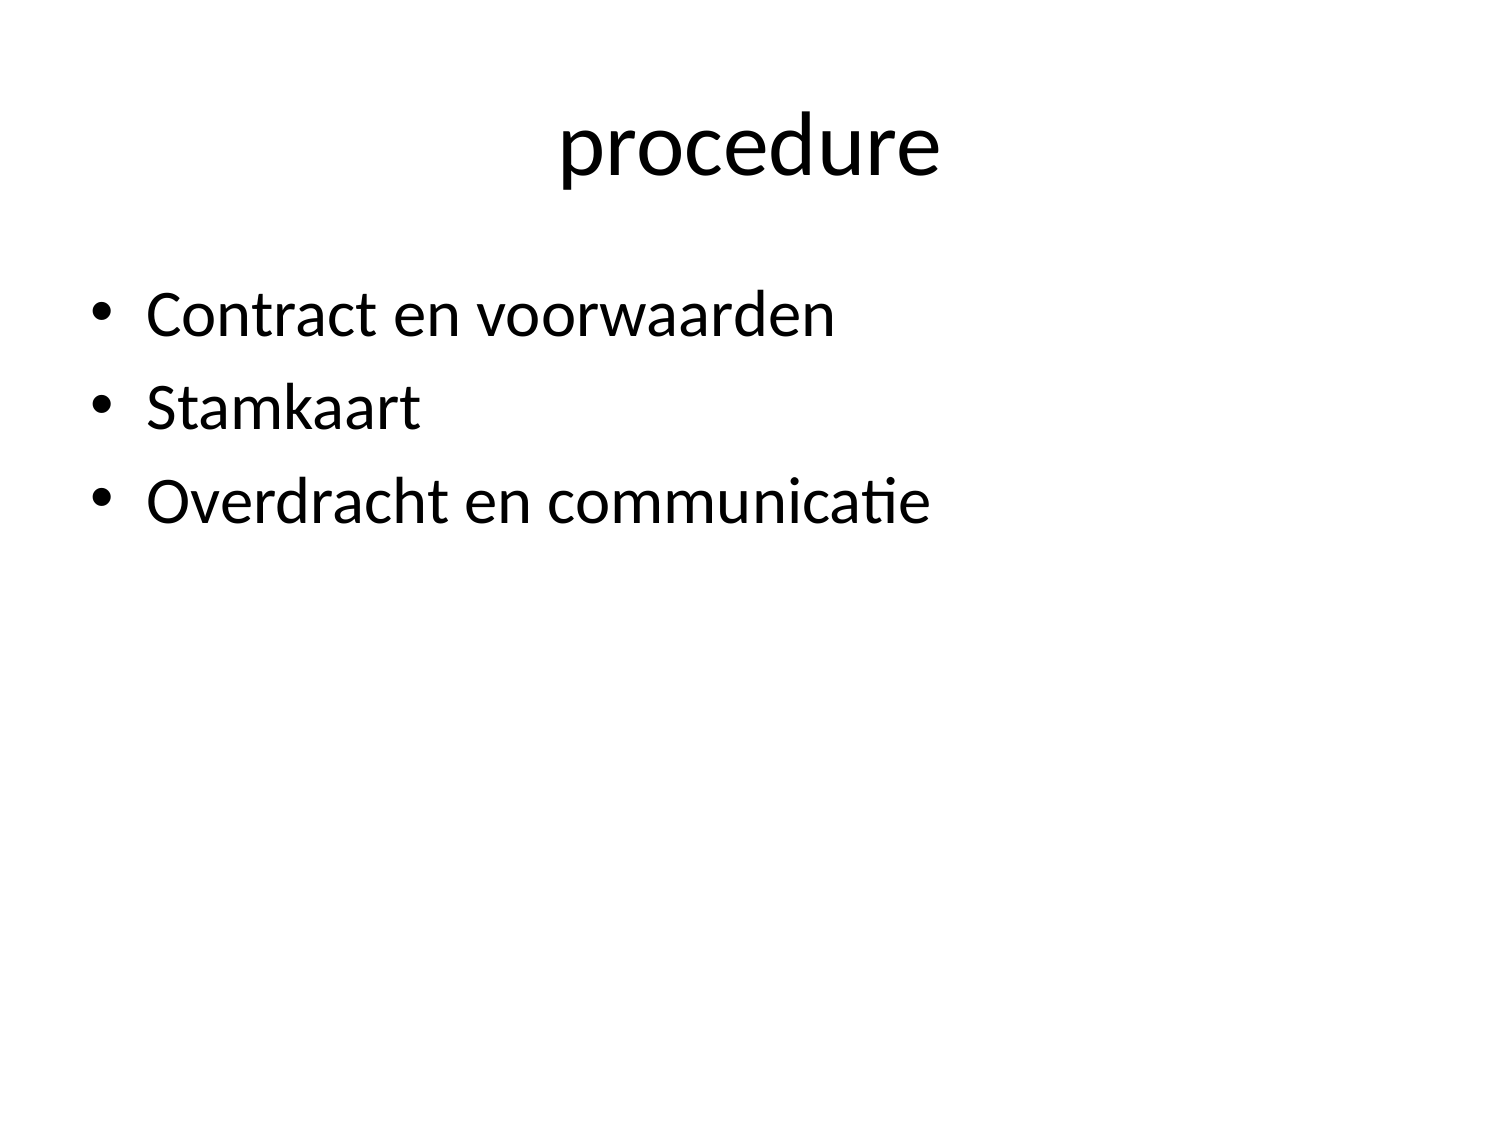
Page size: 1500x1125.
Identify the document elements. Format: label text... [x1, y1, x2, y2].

list Contract en voorwaarden Stamkaart Overdracht en communicatie [75, 262, 1425, 1005]
title procedure [75, 45, 1425, 233]
